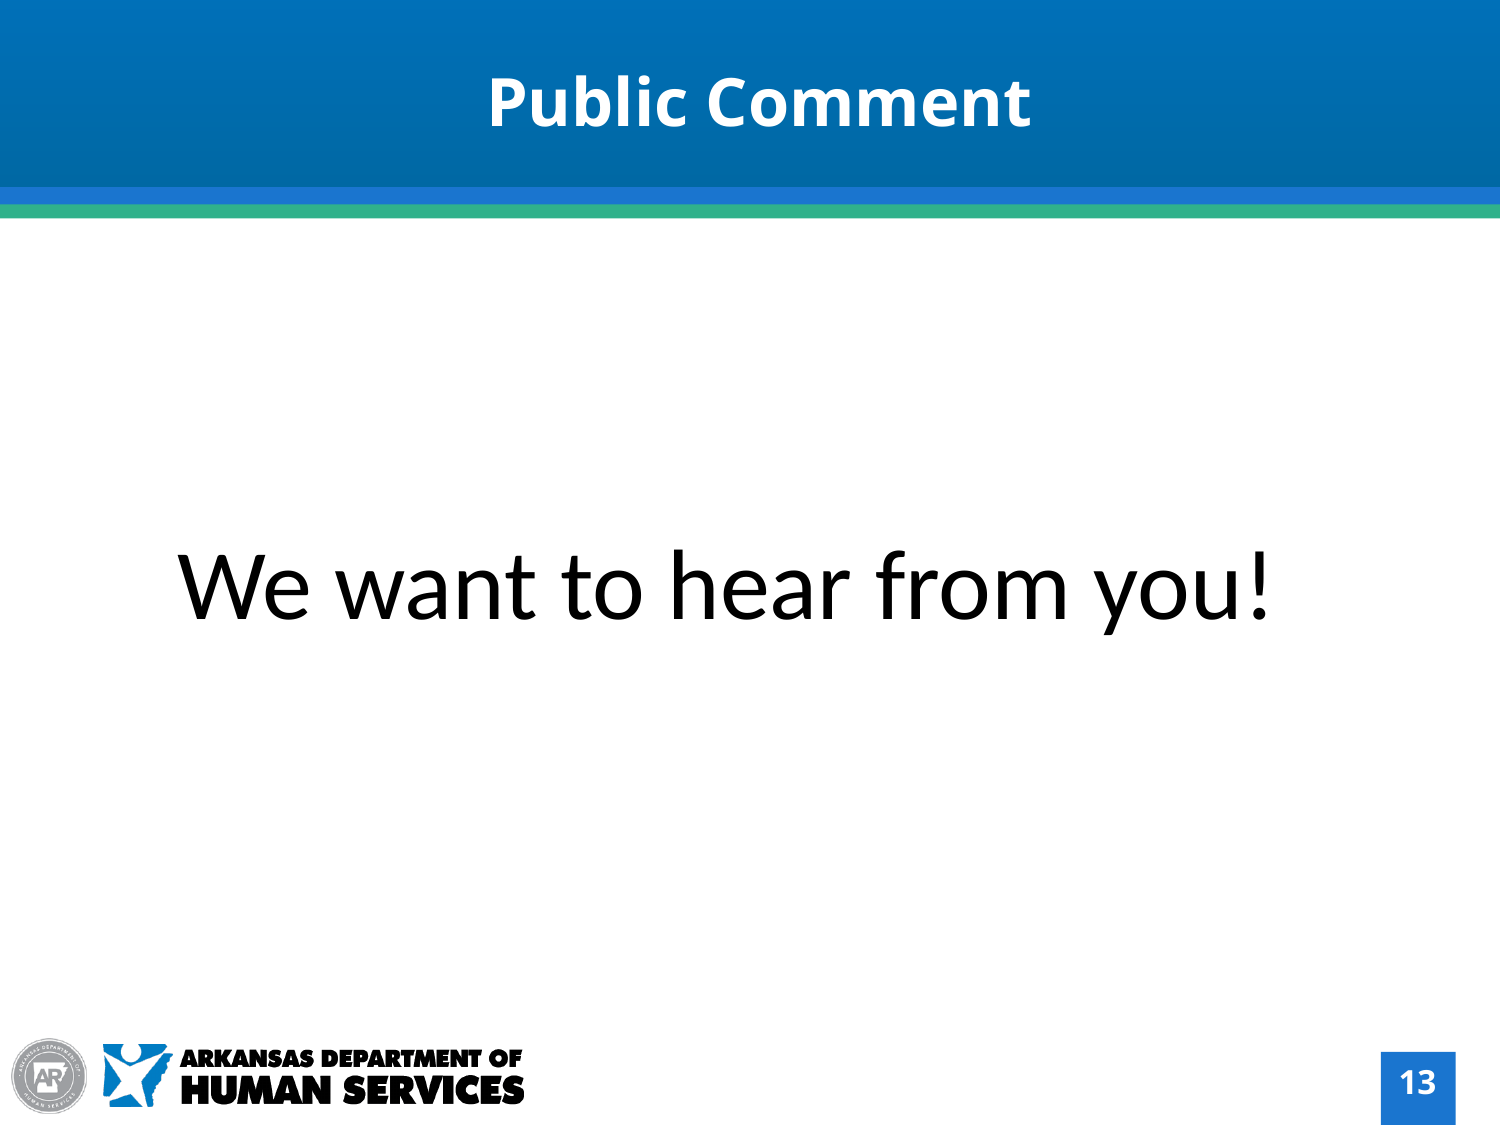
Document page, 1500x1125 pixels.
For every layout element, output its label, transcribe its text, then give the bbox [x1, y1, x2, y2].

picture [103, 1044, 524, 1107]
text_box We want to hear from you! [162, 512, 1325, 698]
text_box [0, 0, 1500, 219]
picture [11, 1038, 87, 1114]
